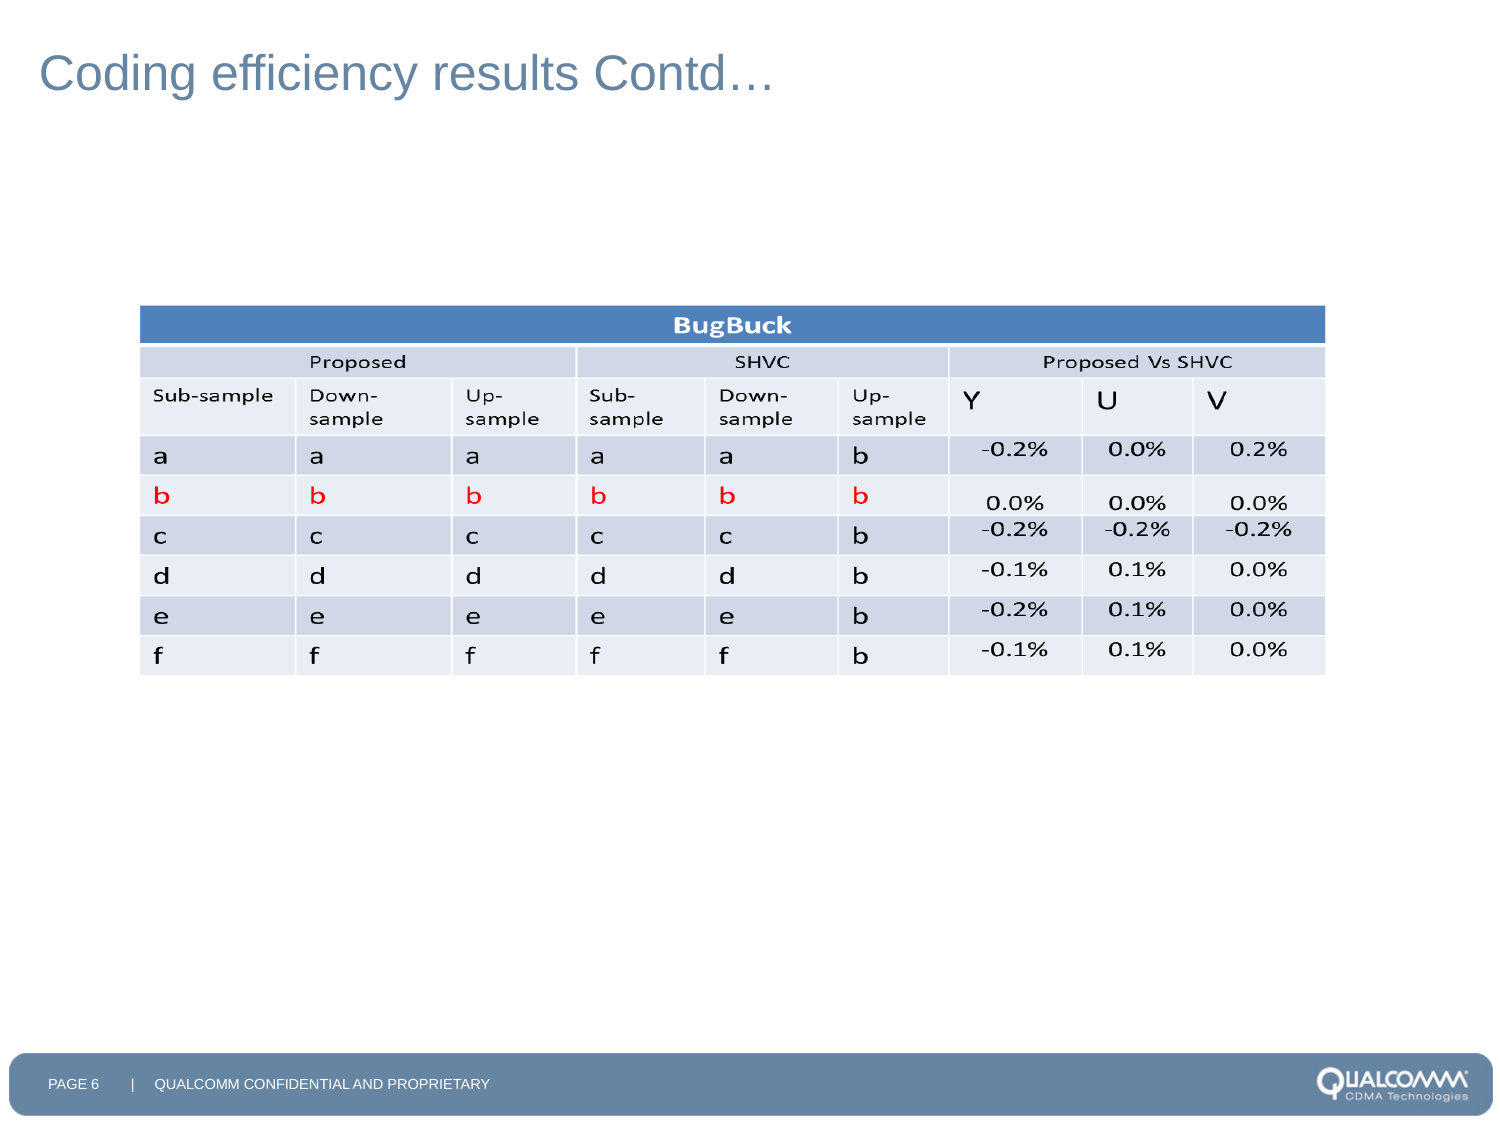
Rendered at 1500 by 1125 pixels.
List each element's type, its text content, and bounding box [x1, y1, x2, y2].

title Coding efficiency results Contd… [23, 44, 1457, 138]
picture [0, 1048, 1500, 1125]
picture [138, 301, 1326, 686]
